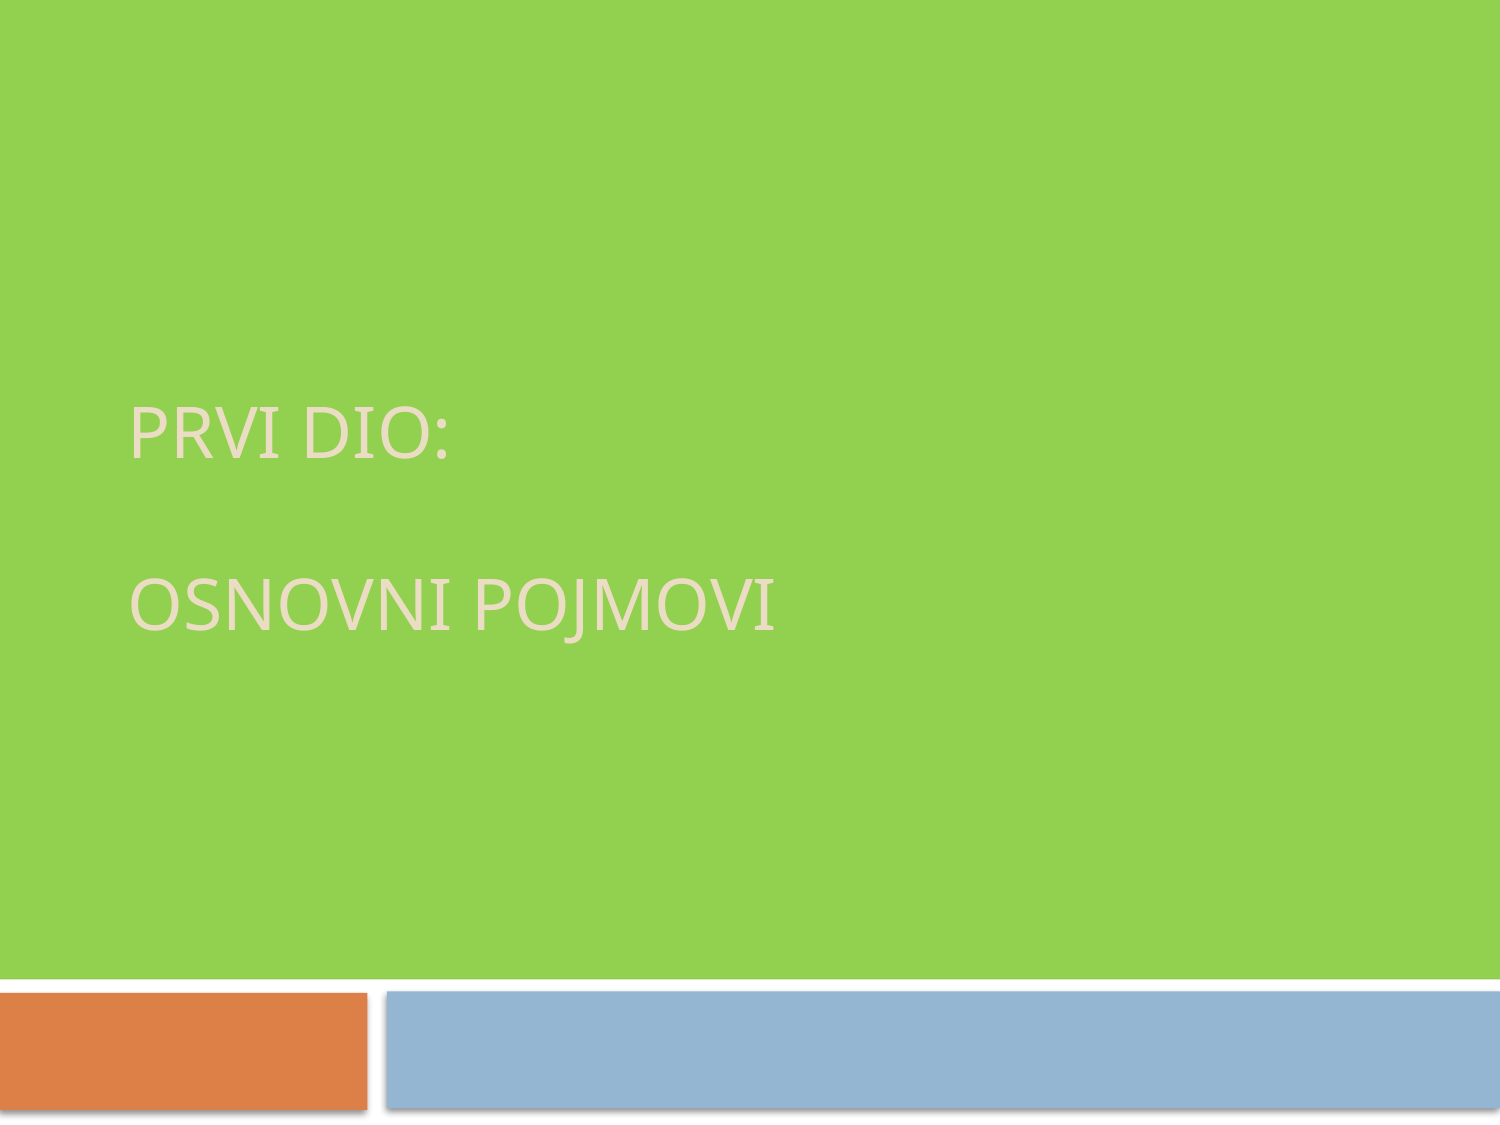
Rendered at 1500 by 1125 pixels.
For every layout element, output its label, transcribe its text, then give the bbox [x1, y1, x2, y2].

title PRVI DIO: Osnovni pojmovi [112, 204, 1438, 653]
